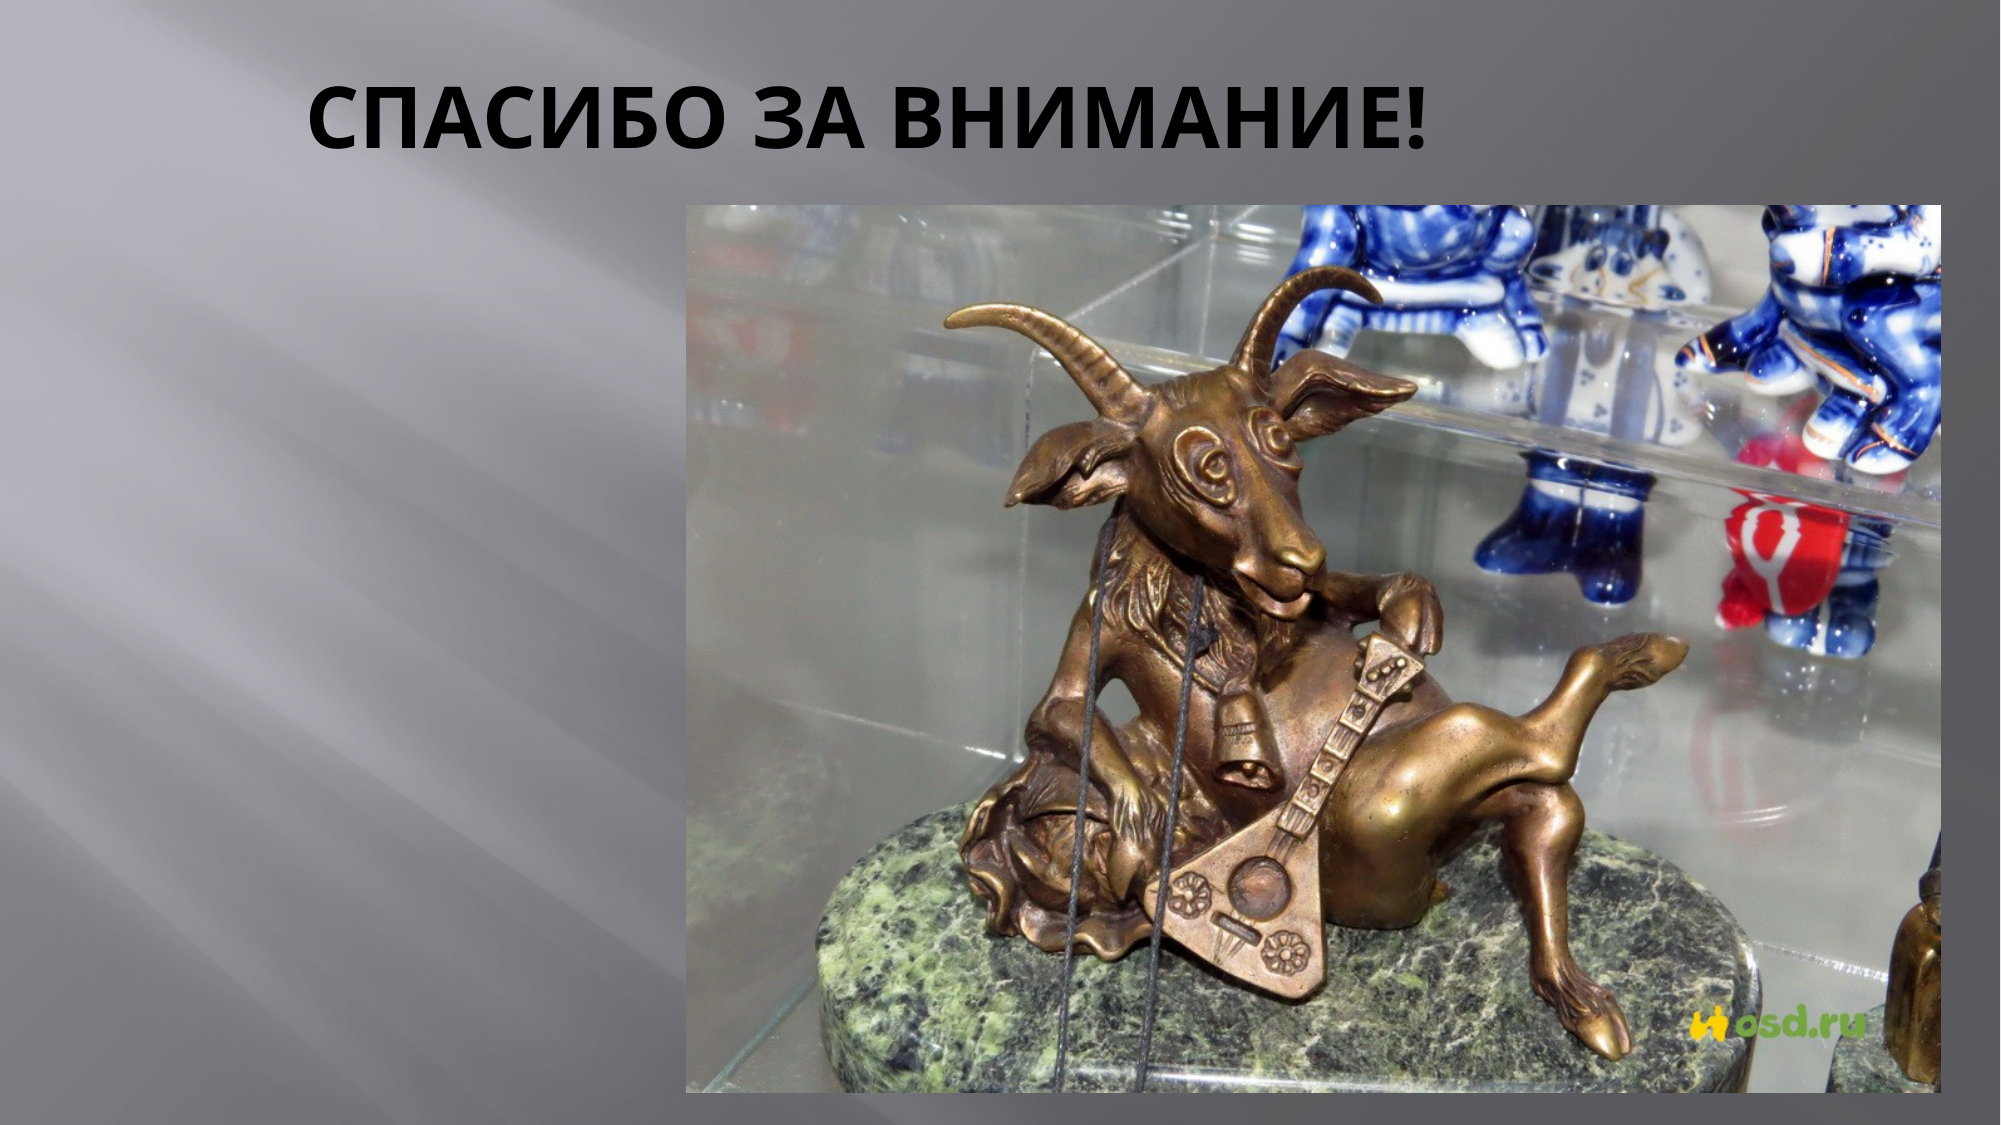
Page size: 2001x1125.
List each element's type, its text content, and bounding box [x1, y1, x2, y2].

picture [686, 205, 1942, 1093]
title СПАСИБО ЗА ВНИМАНИЕ! [0, 21, 1768, 209]
